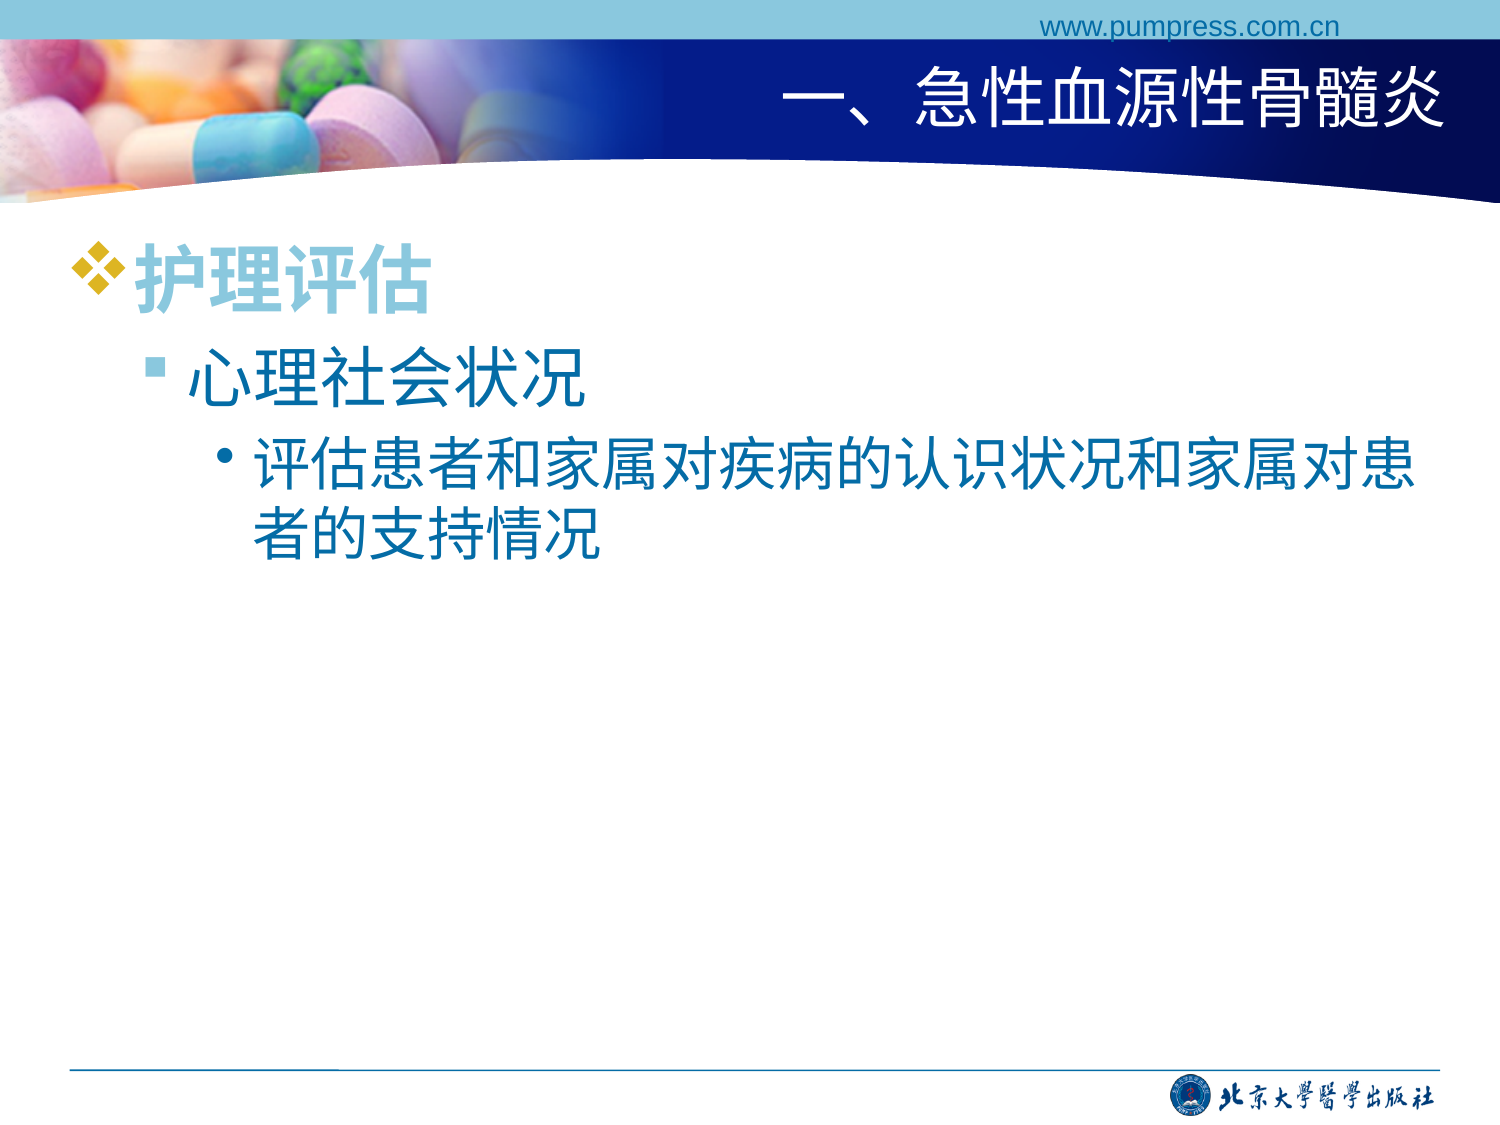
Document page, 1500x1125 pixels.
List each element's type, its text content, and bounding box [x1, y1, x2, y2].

picture [0, 40, 1500, 203]
picture [1170, 1074, 1436, 1118]
list 护理评估 心理社会状况 评估患者和家属对疾病的认识状况和家属对患者的支持情况 [49, 224, 1463, 1026]
slide_number www.pumpress.com.cn [1025, 0, 1463, 38]
title 一、急性血源性骨髓炎 [137, 49, 1463, 143]
